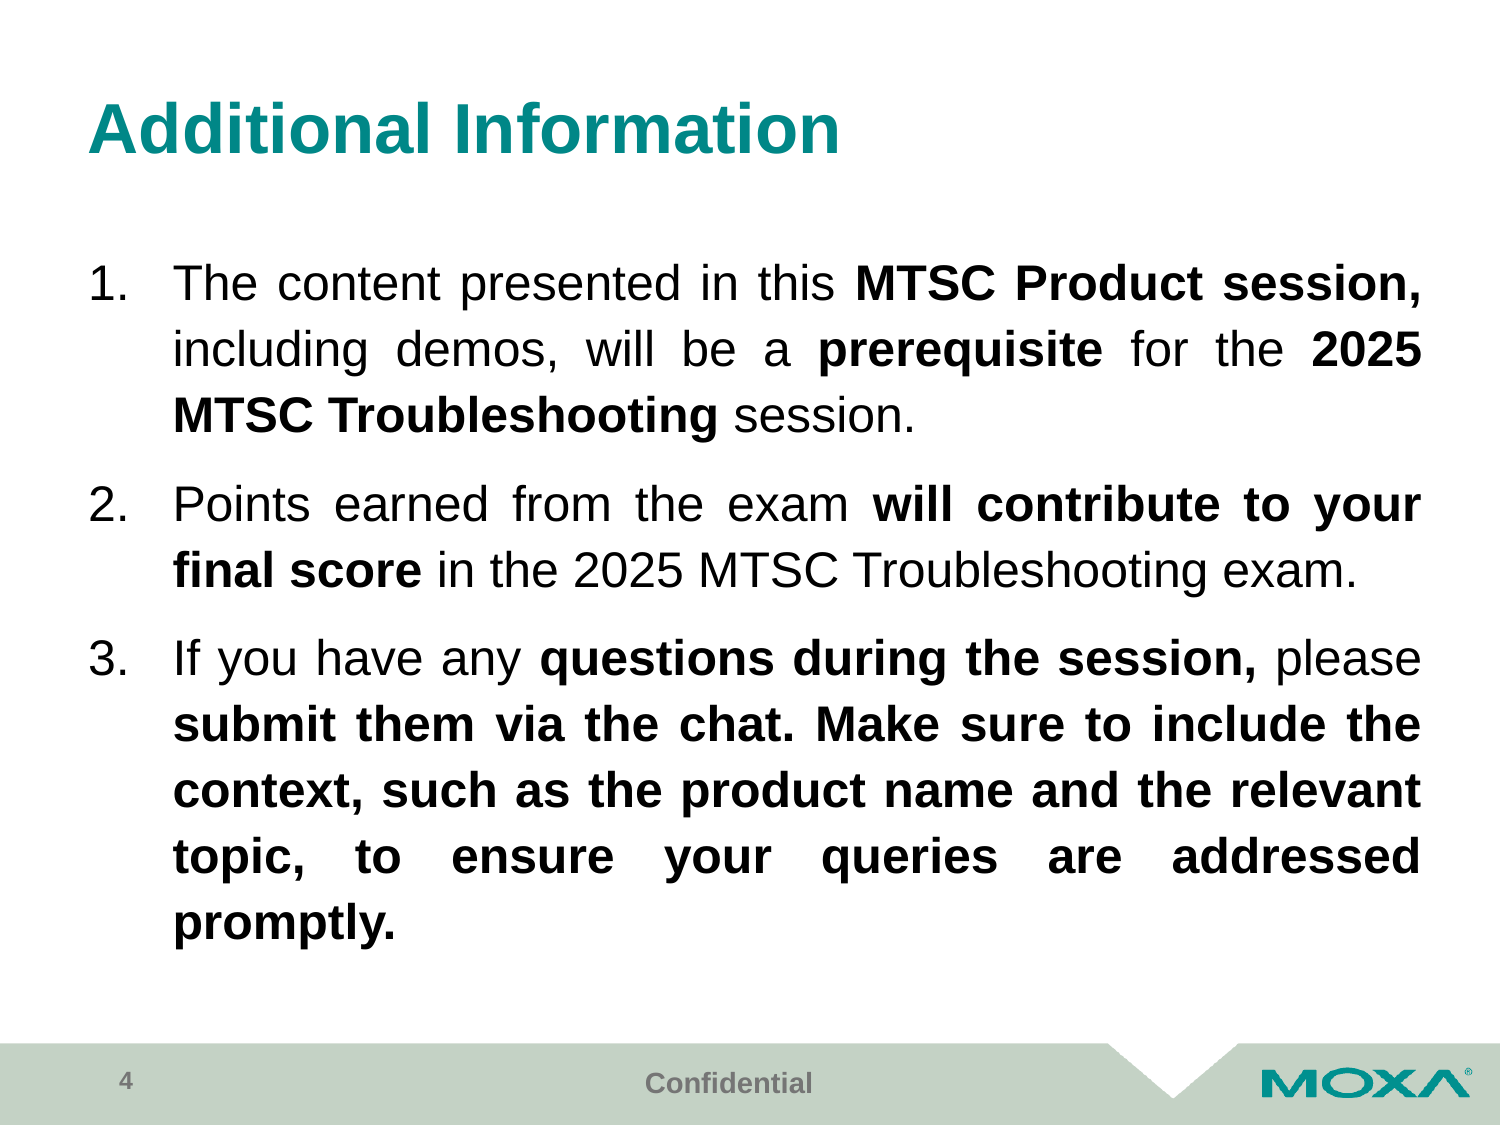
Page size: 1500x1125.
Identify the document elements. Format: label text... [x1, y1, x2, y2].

title Additional Information [72, 30, 1438, 219]
slide_number 4 [88, 1056, 164, 1109]
picture [0, 0, 1500, 1125]
list The content presented in this MTSC Product session, including demos, will be a prerequisite for the 2025 MTSC Troubleshooting session. Points earned from the exam will contribute to your final score in the 2025 MTSC Troubleshooting exam. If you have any questions during the session, please submit them via the chat. Make sure to include the context, such as the product name and the relevant topic, to ensure your queries are addressed promptly. [72, 236, 1438, 1023]
footer Confidential [491, 1056, 967, 1106]
